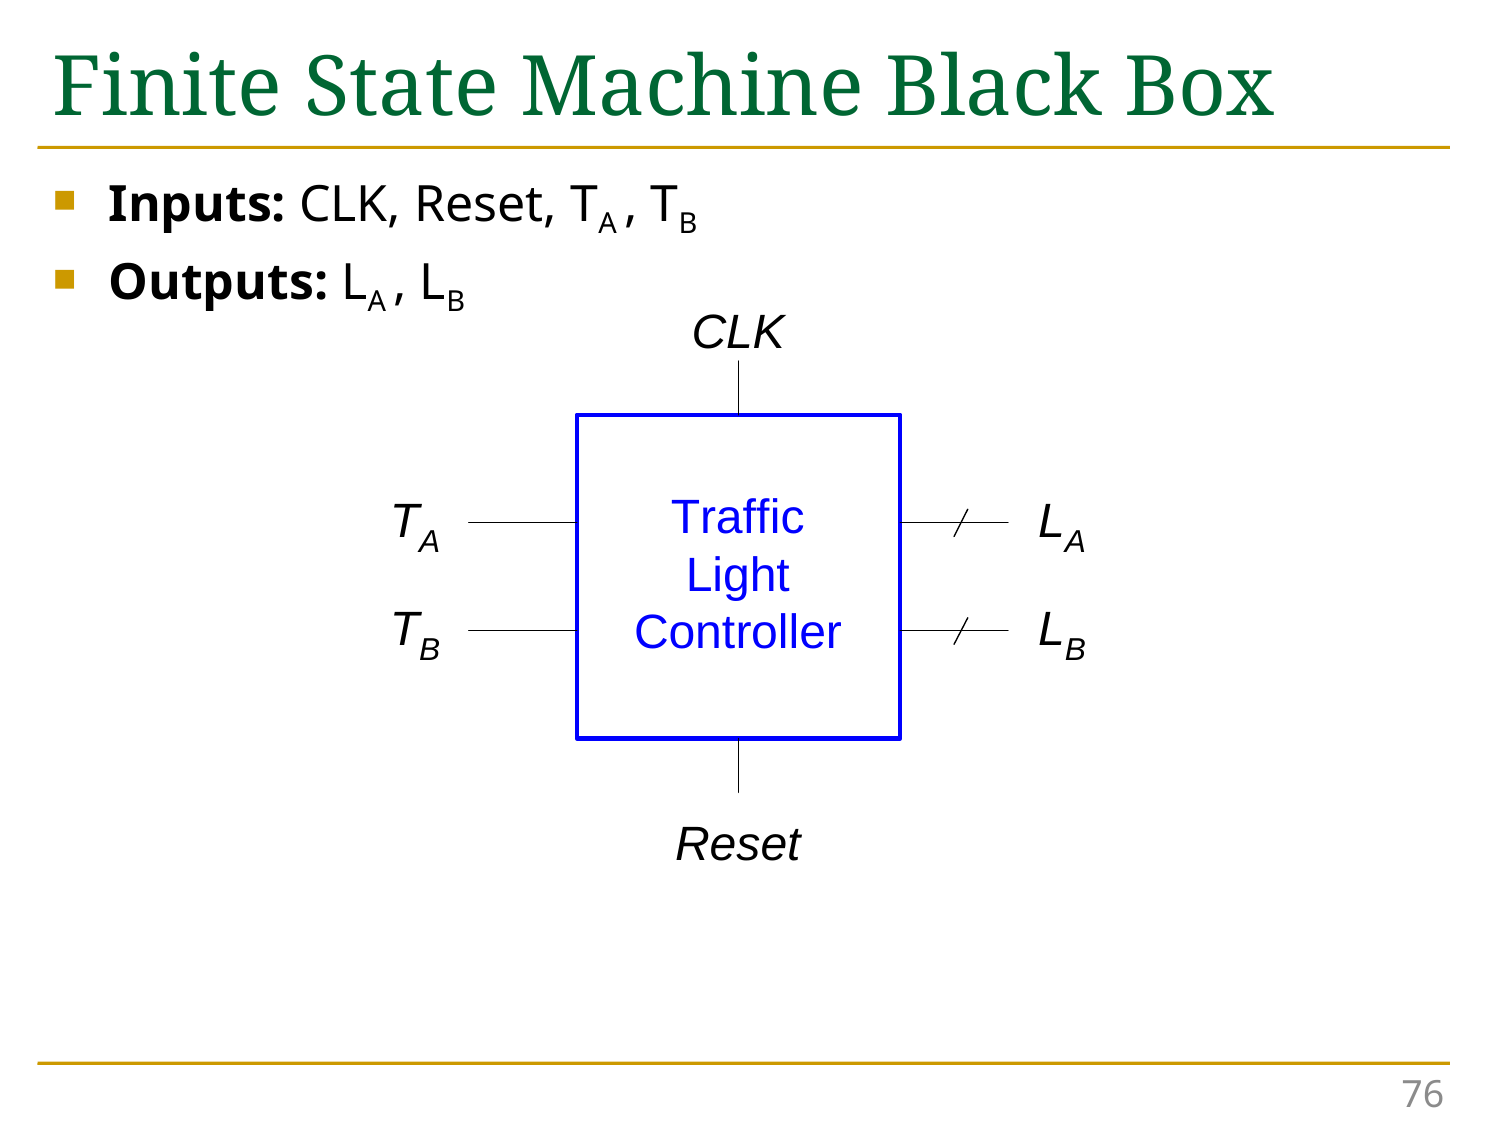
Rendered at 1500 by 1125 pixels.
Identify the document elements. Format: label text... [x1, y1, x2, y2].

list Inputs: CLK, Reset, TA , TB Outputs: LA , LB [37, 163, 1450, 1016]
slide_number 76 [1121, 1066, 1460, 1125]
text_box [354, 272, 1123, 907]
title Finite State Machine Black Box [37, 24, 1450, 163]
